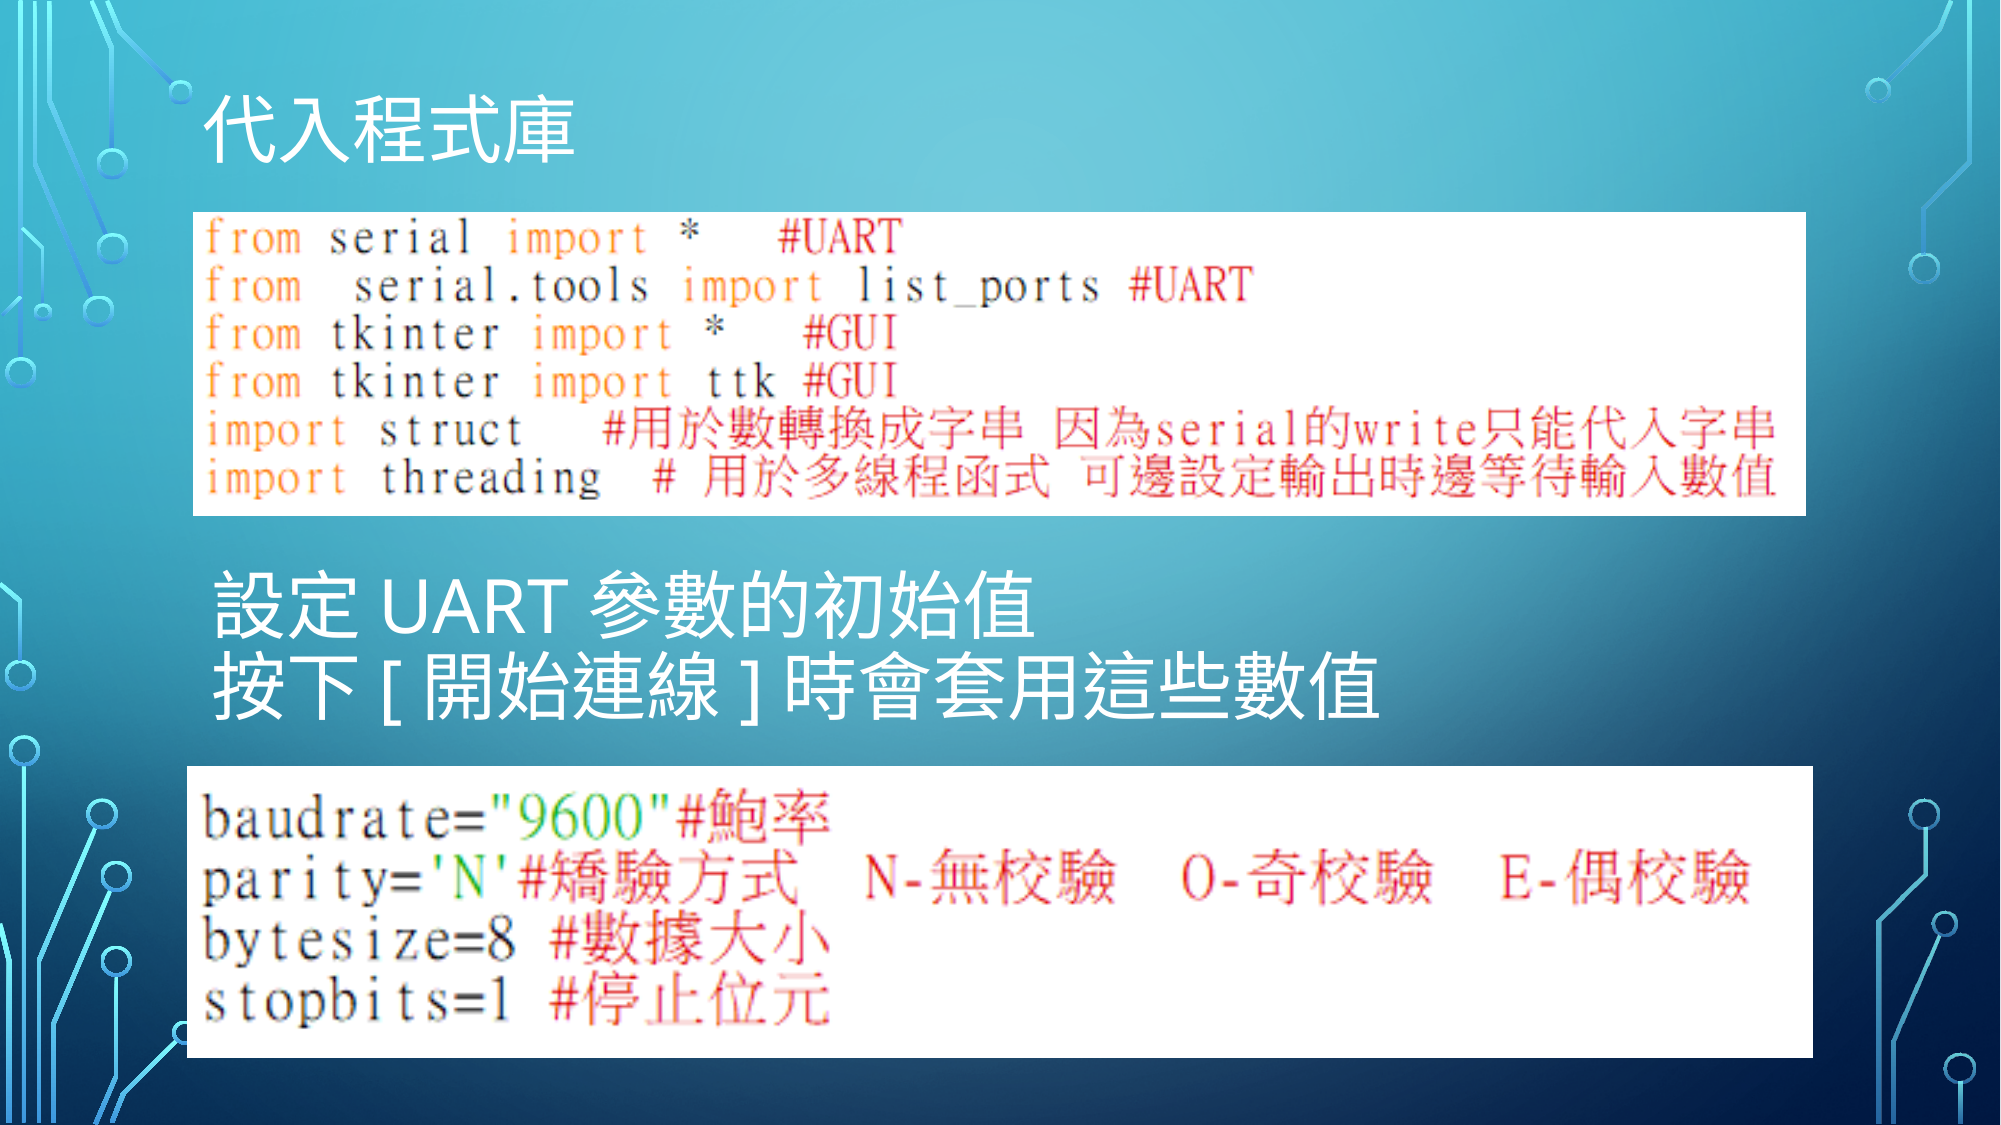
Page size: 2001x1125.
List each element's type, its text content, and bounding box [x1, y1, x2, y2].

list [193, 212, 1807, 516]
picture [186, 766, 1813, 1059]
title 代入程式庫 [187, 12, 1813, 255]
text_box 設定UART參數的初始值 按下[開始連線]時會套用這些數值 [196, 528, 1821, 771]
